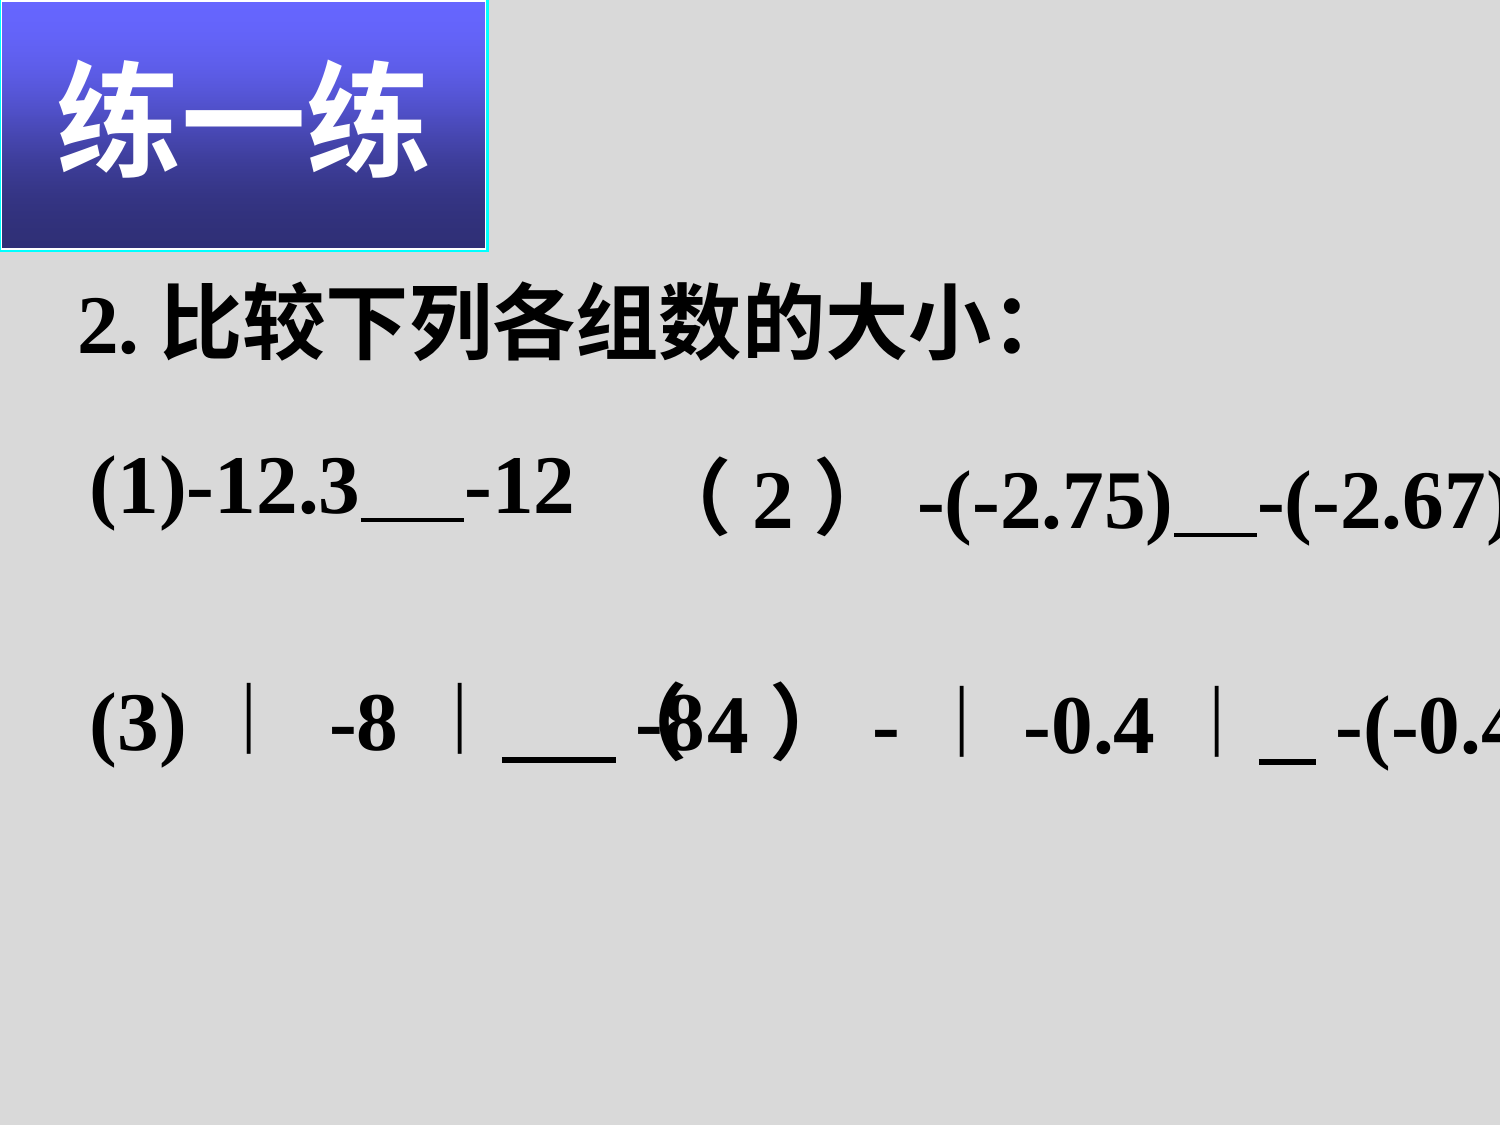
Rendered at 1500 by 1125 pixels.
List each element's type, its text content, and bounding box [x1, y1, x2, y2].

text_box (1)-12.3 -12 [74, 422, 1500, 538]
text_box (3)︱ -8︱ -8 [75, 659, 1500, 775]
text_box （2）-(-2.75) -(-2.67) [634, 437, 1500, 553]
text_box （4）-︱-0.4︱ -(-0.4) [589, 662, 1500, 778]
picture [0, 0, 490, 252]
text_box 2.比较下列各组数的大小： [62, 262, 1500, 378]
